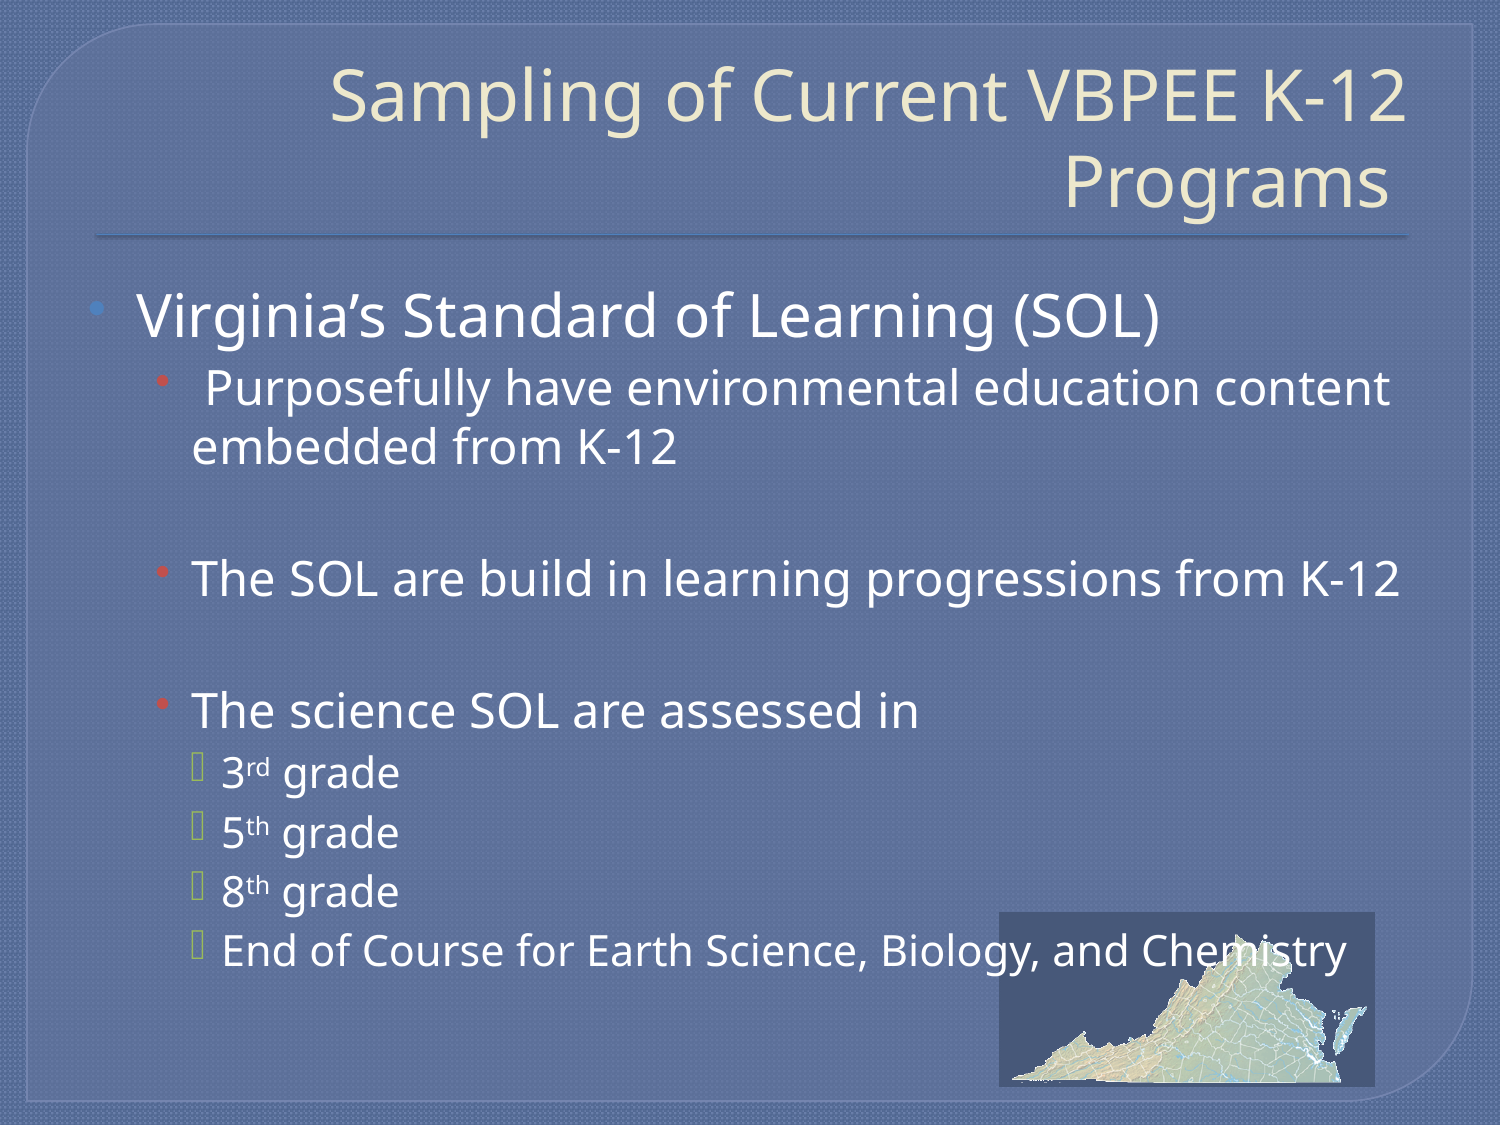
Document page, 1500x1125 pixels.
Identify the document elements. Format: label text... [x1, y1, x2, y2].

list Virginia’s Standard of Learning (SOL) Purposefully have environmental education content embedded from K-12 The SOL are build in learning progressions from K-12 The science SOL are assessed in 3rd grade 5th grade 8th grade End of Course for Earth Science, Biology, and Chemistry [75, 270, 1425, 1013]
title Sampling of Current VBPEE K-12 Programs [75, 41, 1425, 230]
picture [999, 1013, 1375, 1087]
